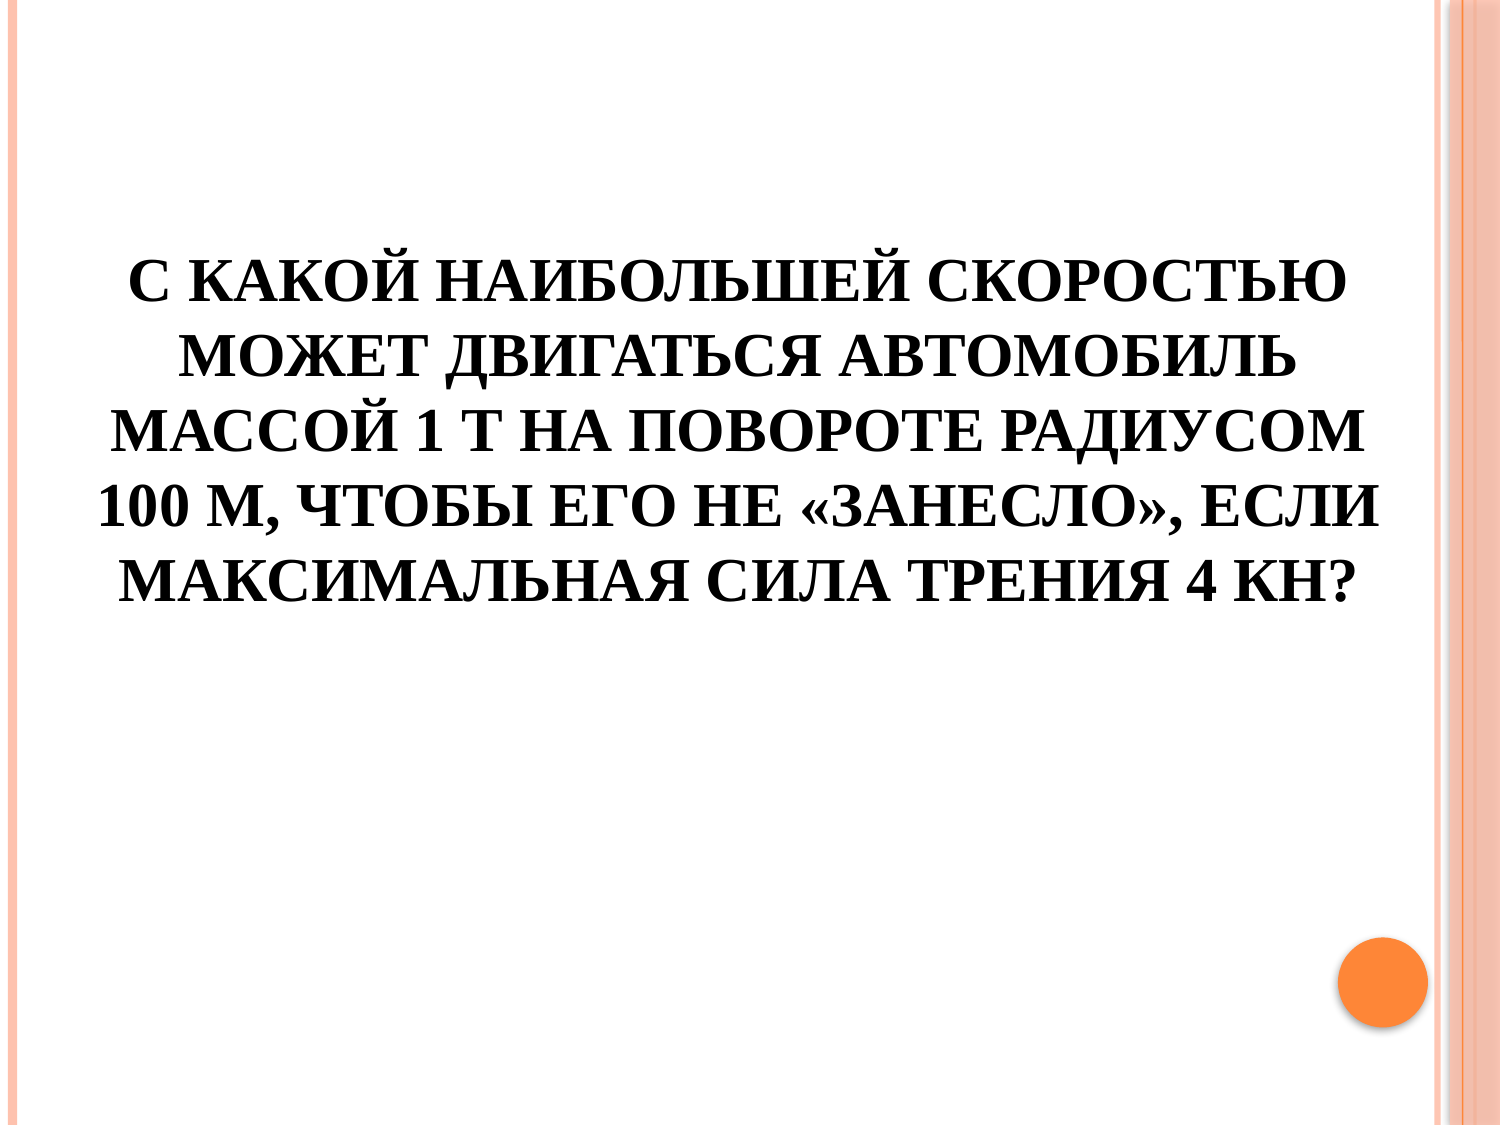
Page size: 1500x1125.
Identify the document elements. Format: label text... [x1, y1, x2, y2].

title С какой наибольшей скоростью может двигаться автомобиль массой 1 т на повороте радиусом 100 м, чтобы его не «занесло», если максимальная сила трения 4 кН? [53, 160, 1425, 622]
